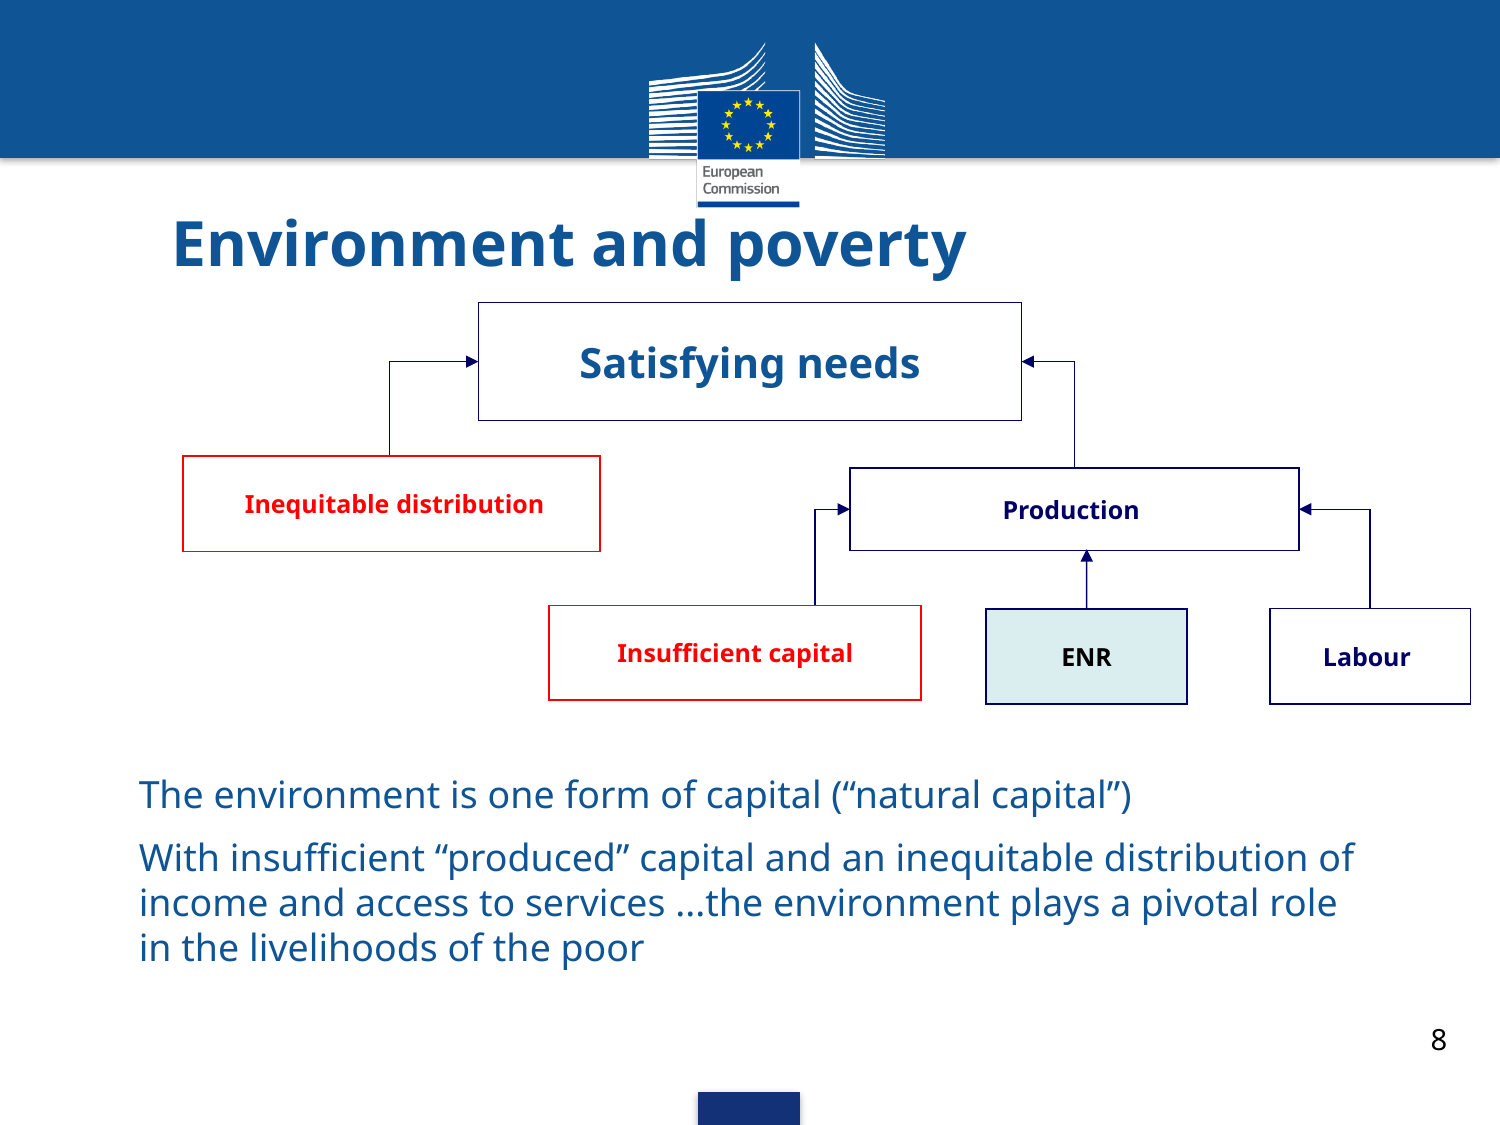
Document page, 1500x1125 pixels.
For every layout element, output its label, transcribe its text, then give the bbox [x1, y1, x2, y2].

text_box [985, 549, 1188, 705]
text_box The environment is one form of capital (“natural capital”) With insufficient “produced” capital and an inequitable distribution of income and access to services ...the environment plays a pivotal role in the livelihoods of the poor [123, 763, 1388, 977]
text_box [714, 508, 916, 701]
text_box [849, 361, 1300, 552]
text_box Insufficient capital [549, 605, 709, 700]
text_box Satisfying needs [478, 302, 1022, 421]
slide_number 8 [1112, 1024, 1463, 1103]
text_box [1269, 509, 1471, 705]
text_box Inequitable distribution [183, 542, 600, 552]
title Environment and poverty [155, 140, 1500, 344]
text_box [182, 361, 597, 539]
picture [649, 42, 885, 140]
